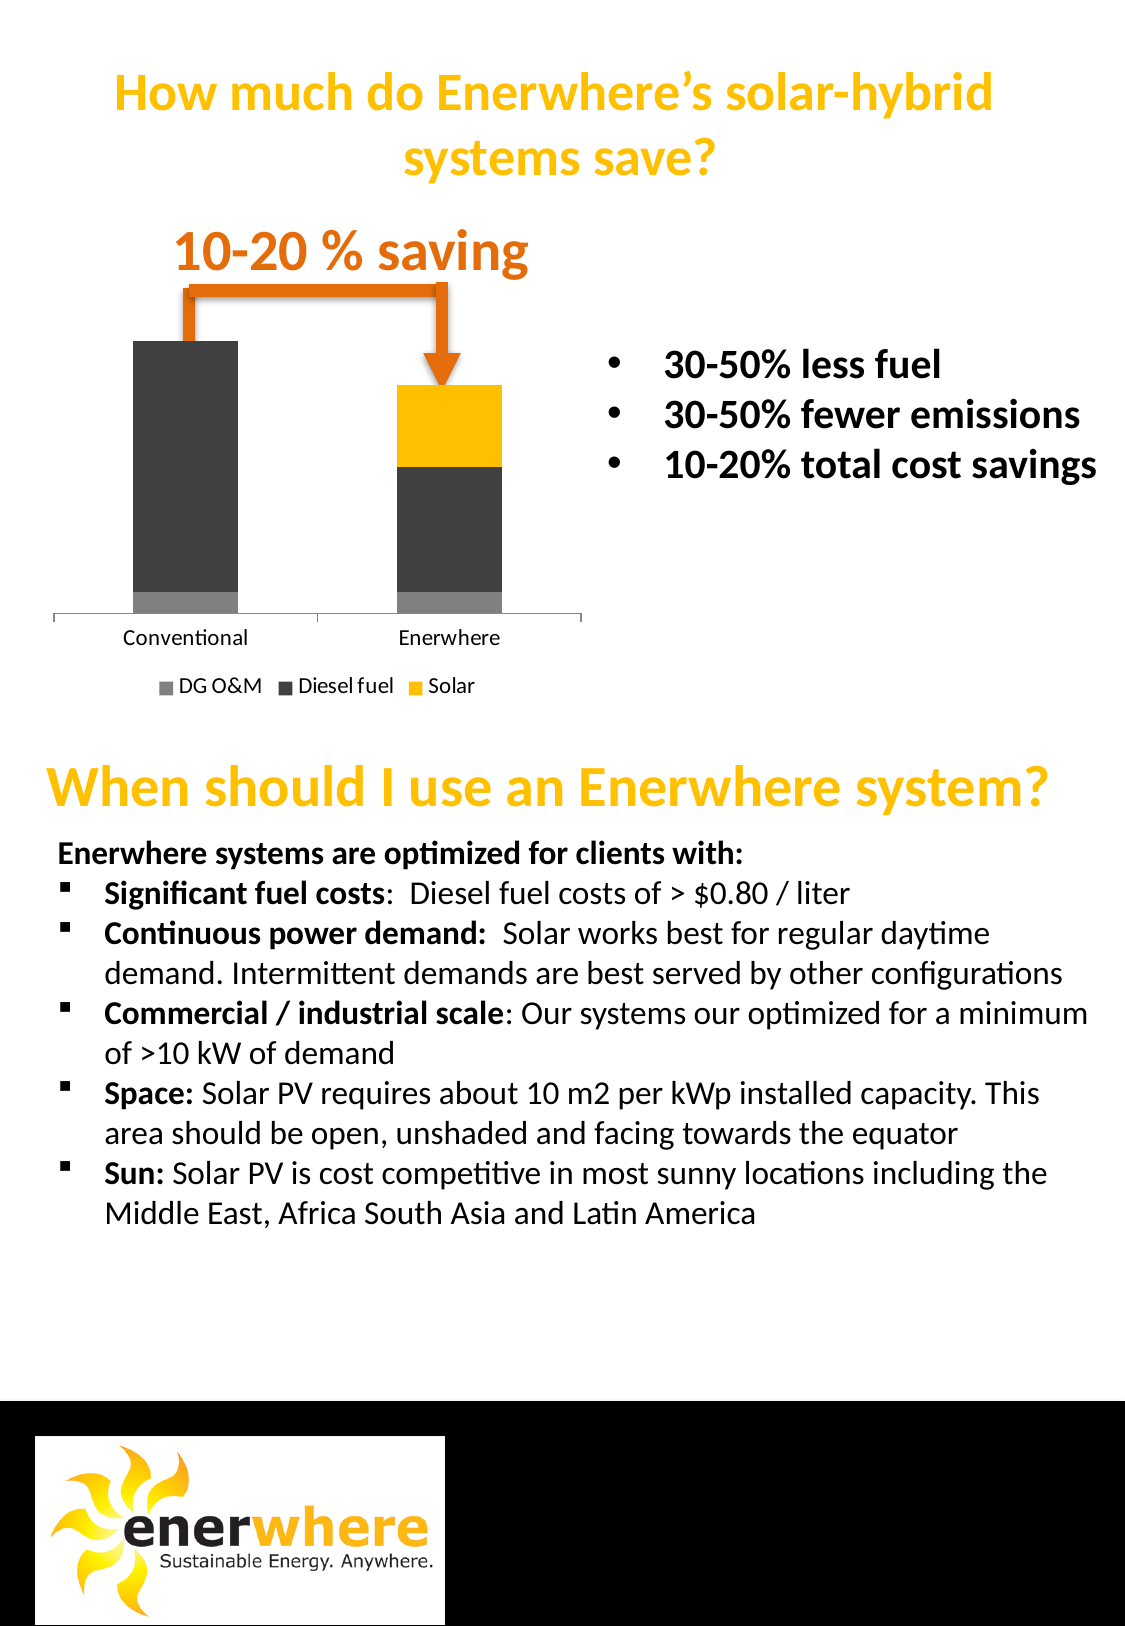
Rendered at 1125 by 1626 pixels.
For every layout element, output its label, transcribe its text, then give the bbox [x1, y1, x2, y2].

text_box Enerwhere systems are optimized for clients with: Significant fuel costs: Diesel fuel costs of > $0.80 / liter Continuous power demand: Solar works best for regular daytime demand. Intermittent demands are best served by other configurations Commercial / industrial scale: Our systems our optimized for a minimum of >10 kW of demand Space: Solar PV requires about 10 m2 per kWp installed capacity. This area should be open, unshaded and facing towards the equator Sun: Solar PV is cost competitive in most sunny locations including the Middle East, Africa South Asia and Latin America [42, 824, 1114, 1239]
text_box When should I use an Enerwhere system? [23, 717, 1088, 848]
text_box 30-50% less fuel 30-50% fewer emissions 10-20% total cost savings [597, 329, 1114, 495]
text_box 10-20 % saving [172, 211, 530, 282]
text_box [0, 1401, 1125, 1625]
picture [35, 1436, 445, 1625]
chart [42, 290, 593, 707]
text_box How much do Enerwhere’s solar-hybrid systems save? [8, 56, 1114, 187]
